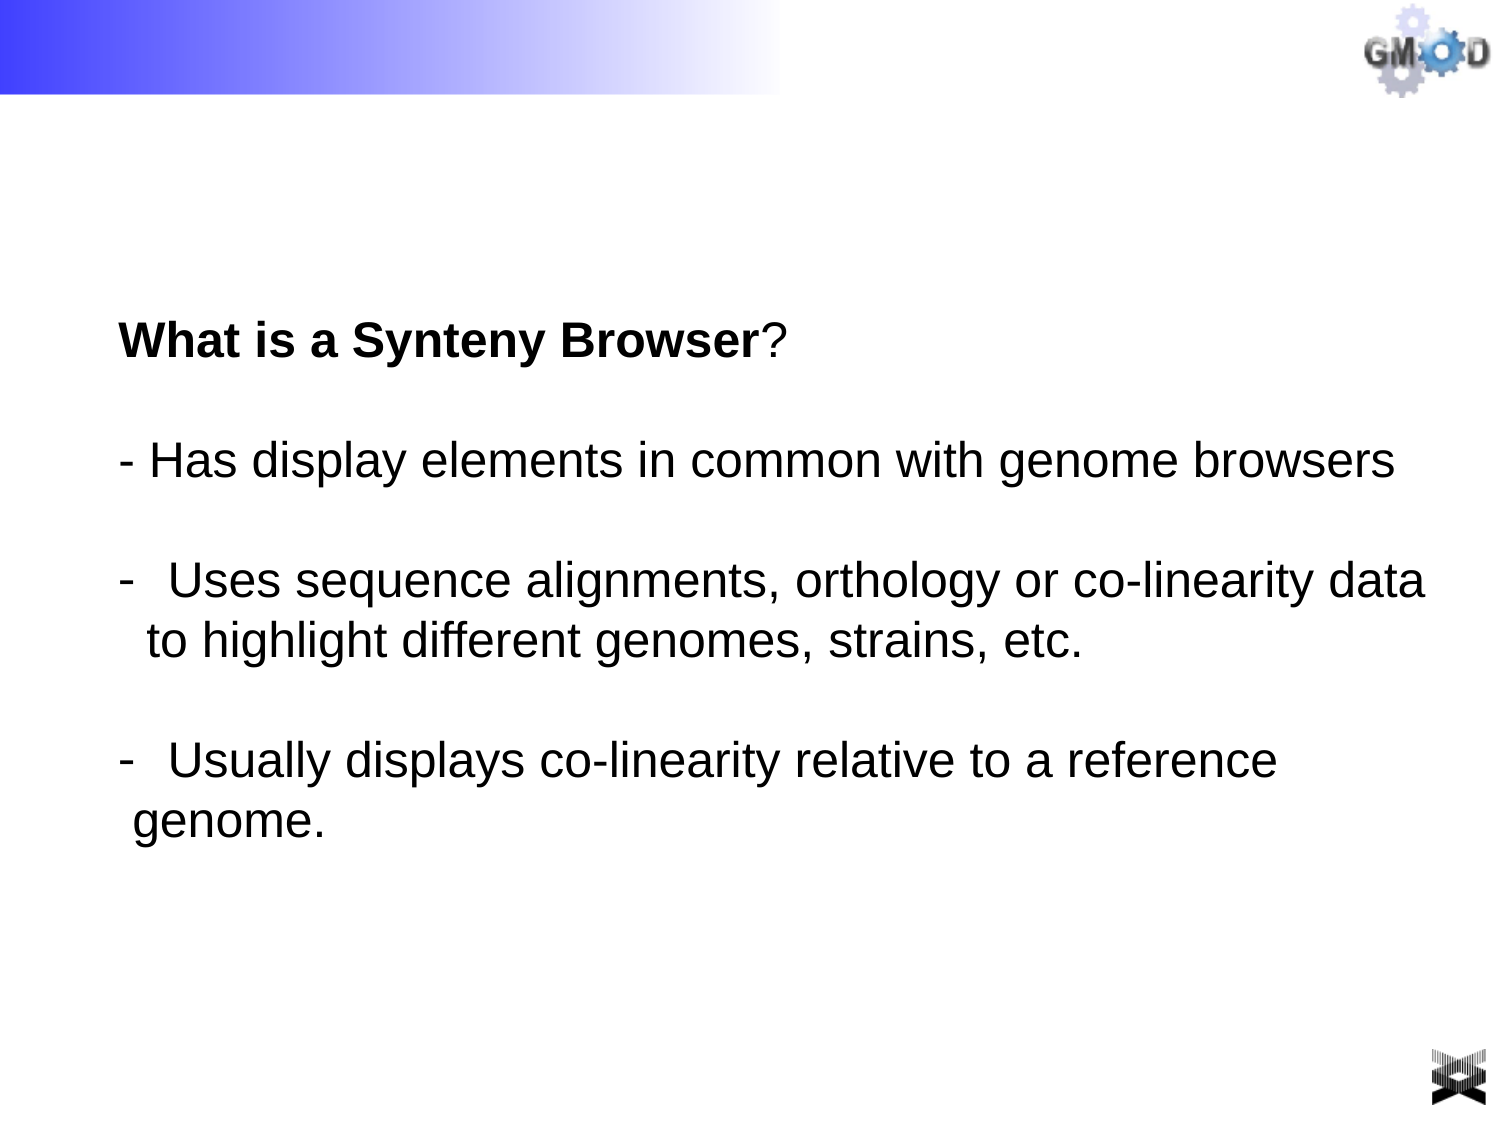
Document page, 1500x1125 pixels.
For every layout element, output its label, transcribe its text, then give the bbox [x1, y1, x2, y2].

picture [1431, 1049, 1487, 1105]
text_box What is a Synteny Browser? - Has display elements in common with genome browsers Uses sequence alignments, orthology or co-linearity data to highlight different genomes, strains, etc. Usually displays co-linearity relative to a reference genome. [103, 299, 1139, 775]
